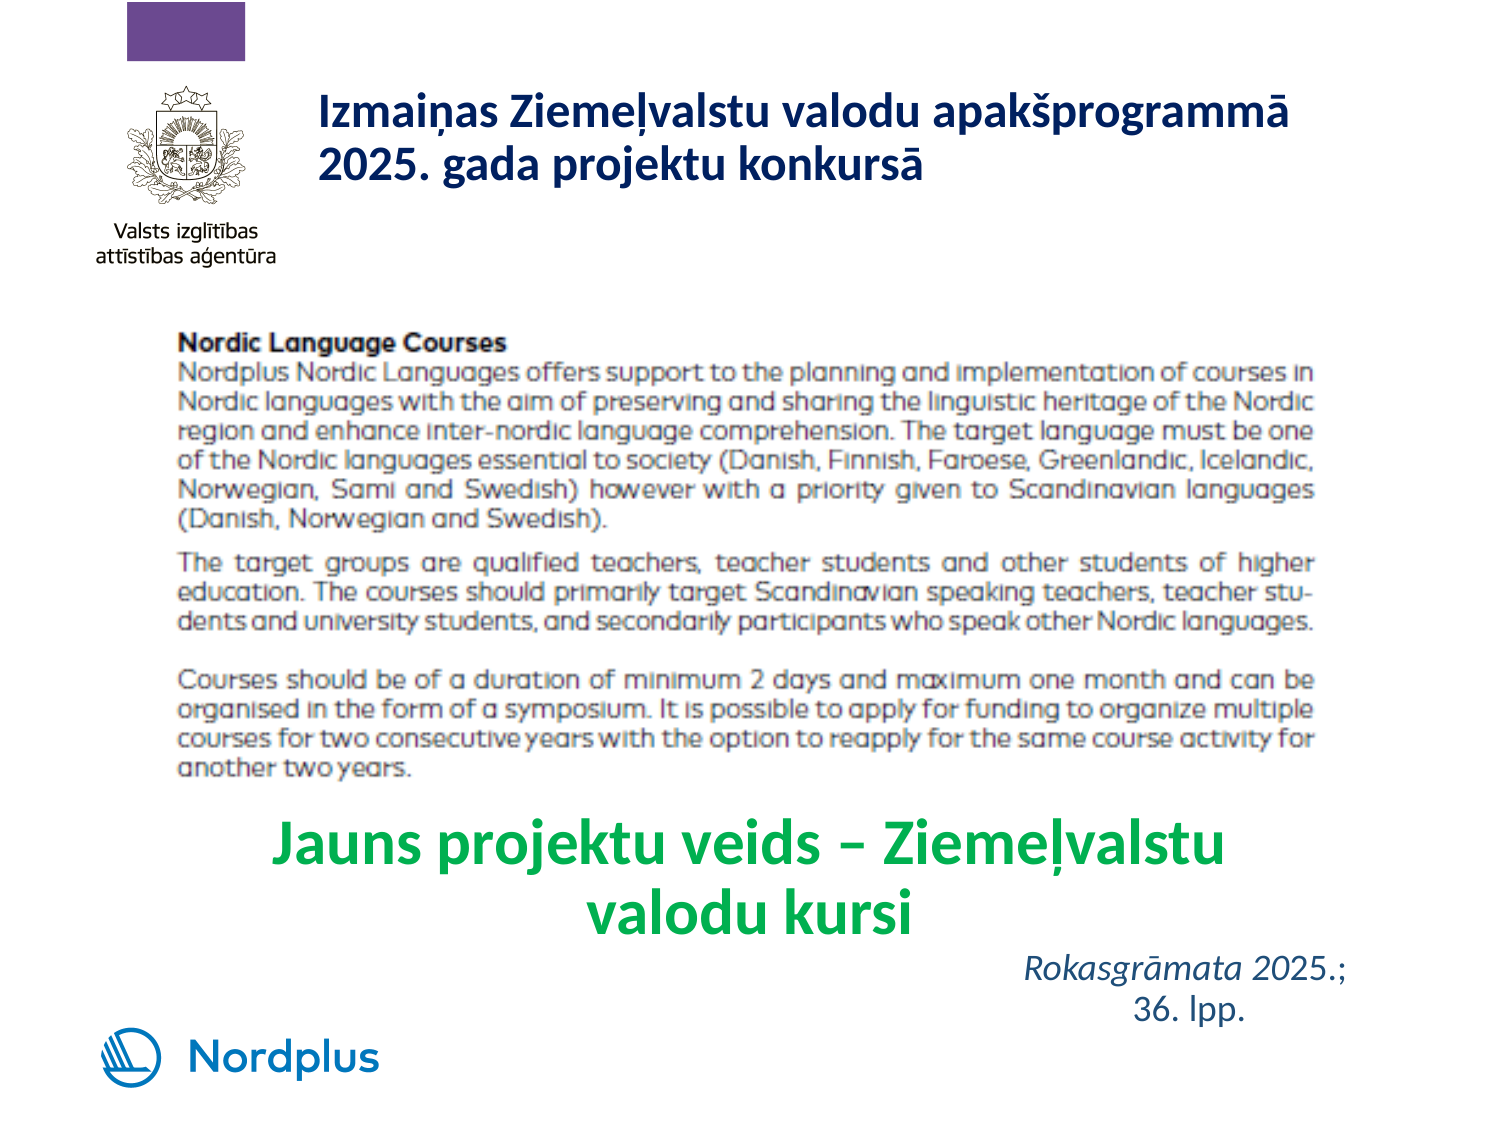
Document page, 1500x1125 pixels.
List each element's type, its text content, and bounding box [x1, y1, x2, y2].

picture [0, 0, 1500, 1125]
title Izmaiņas Ziemeļvalstu valodu apakšprogrammā 2025. gada projektu konkursā [302, 59, 1397, 216]
text_box Rokasgrāmata 2025.; 36. lpp. [981, 940, 1397, 1037]
text_box Jauns projektu veids – Ziemeļvalstu valodu kursi [202, 809, 1297, 957]
